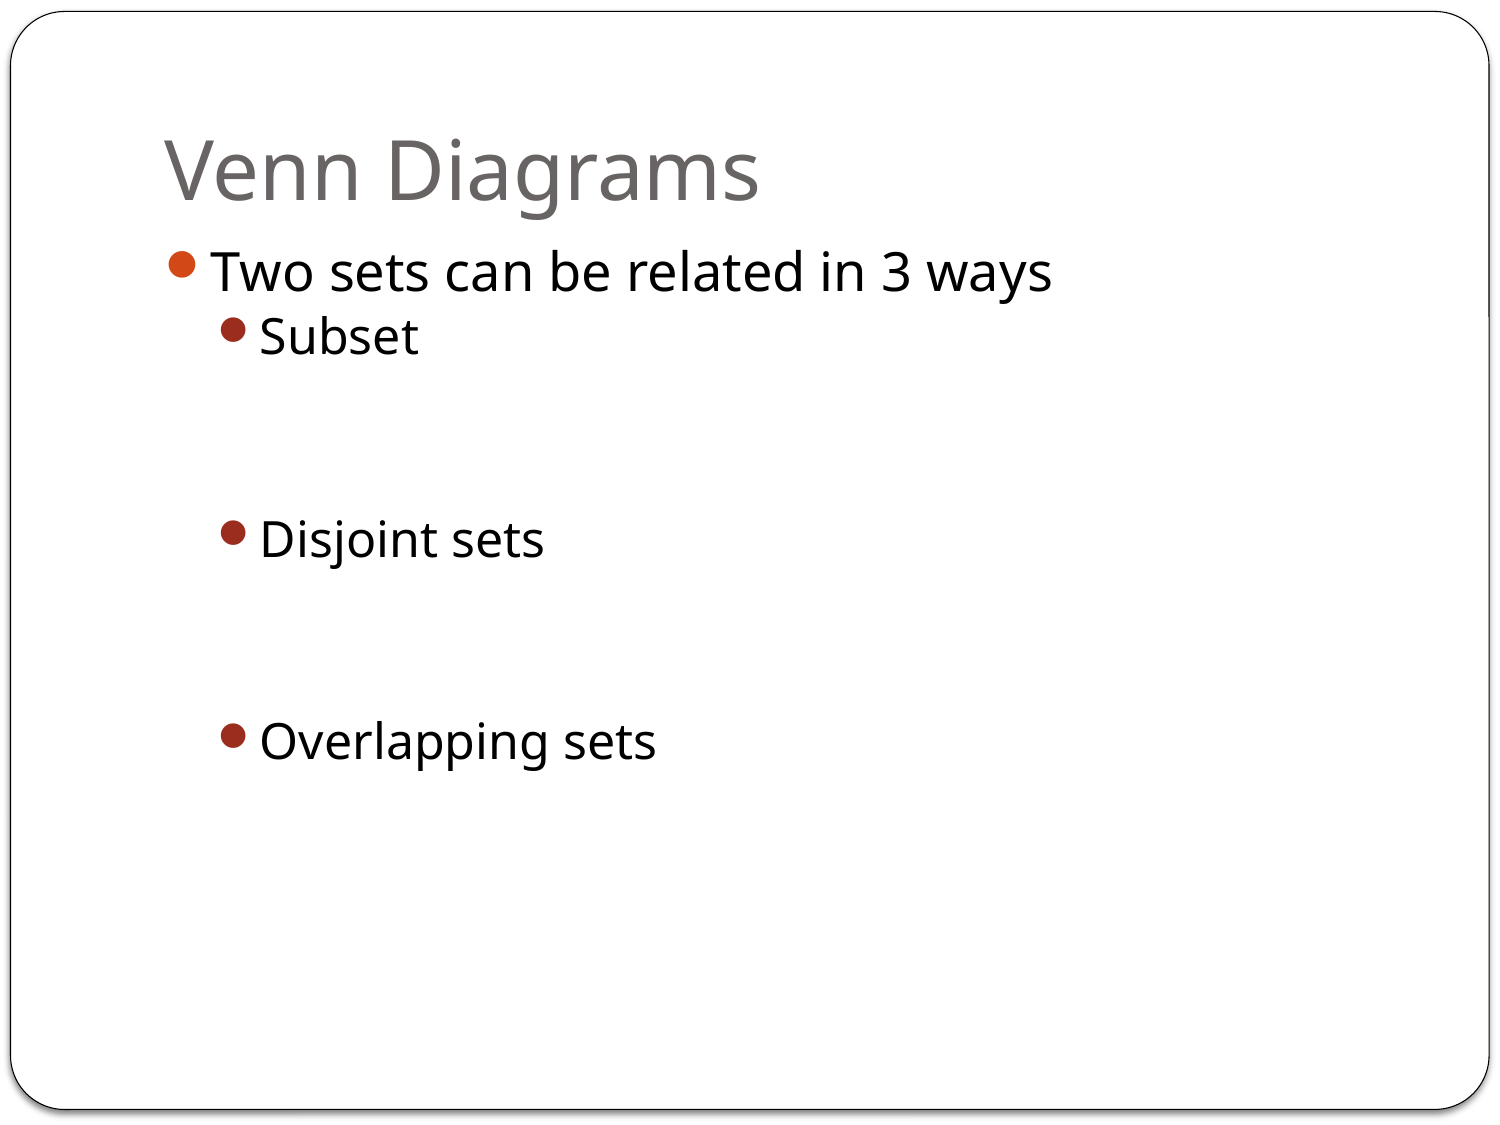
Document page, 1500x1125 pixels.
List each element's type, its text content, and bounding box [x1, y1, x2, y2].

title Venn Diagrams [150, 45, 1425, 233]
list Two sets can be related in 3 ways Subset Disjoint sets Overlapping sets [150, 237, 1425, 988]
